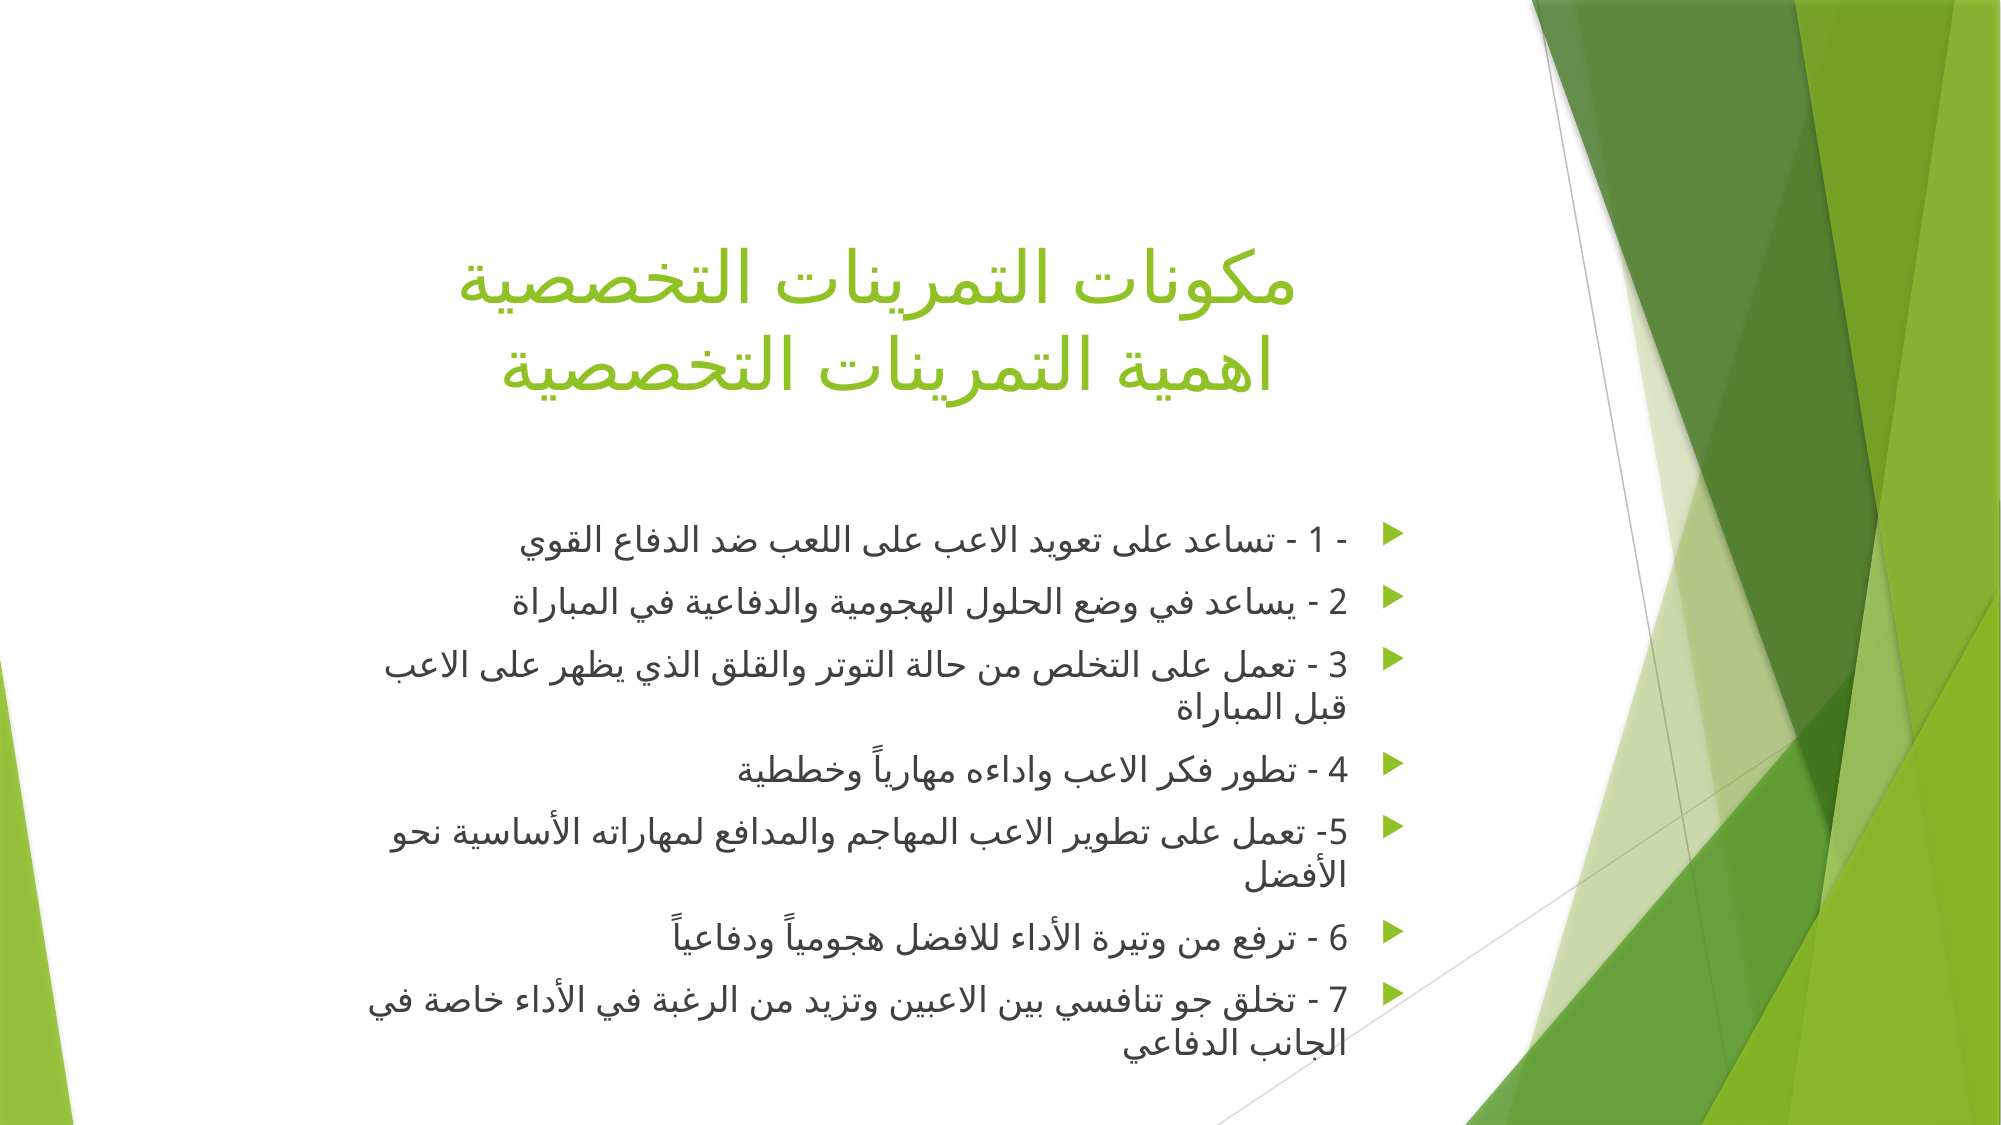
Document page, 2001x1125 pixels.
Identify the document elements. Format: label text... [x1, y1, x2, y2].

title مكونات التمرينات التخصصية اهمية التمرينات التخصصية [336, 222, 1421, 414]
list - 1 - تساعد على تعويد الاعب على اللعب ضد الدفاع القوي 2 - يساعد في وضع الحلول الهجومية والدفاعية في المباراة 3 - تعمل على التخلص من حالة التوتر والقلق الذي يظهر على الاعب قبل المباراة 4 - تطور فكر الاعب واداءه مهارياً وخططية 5- تعمل على تطوير الاعب المهاجم والمدافع لمهاراته الأساسية نحو الأفضل 6 - ترفع من وتيرة الأداء للافضل هجومياً ودفاعياً 7 - تخلق جو تنافسي بين الاعبين وتزيد من الرغبة في الأداء خاصة في الجانب الدفاعي [335, 508, 1421, 1071]
